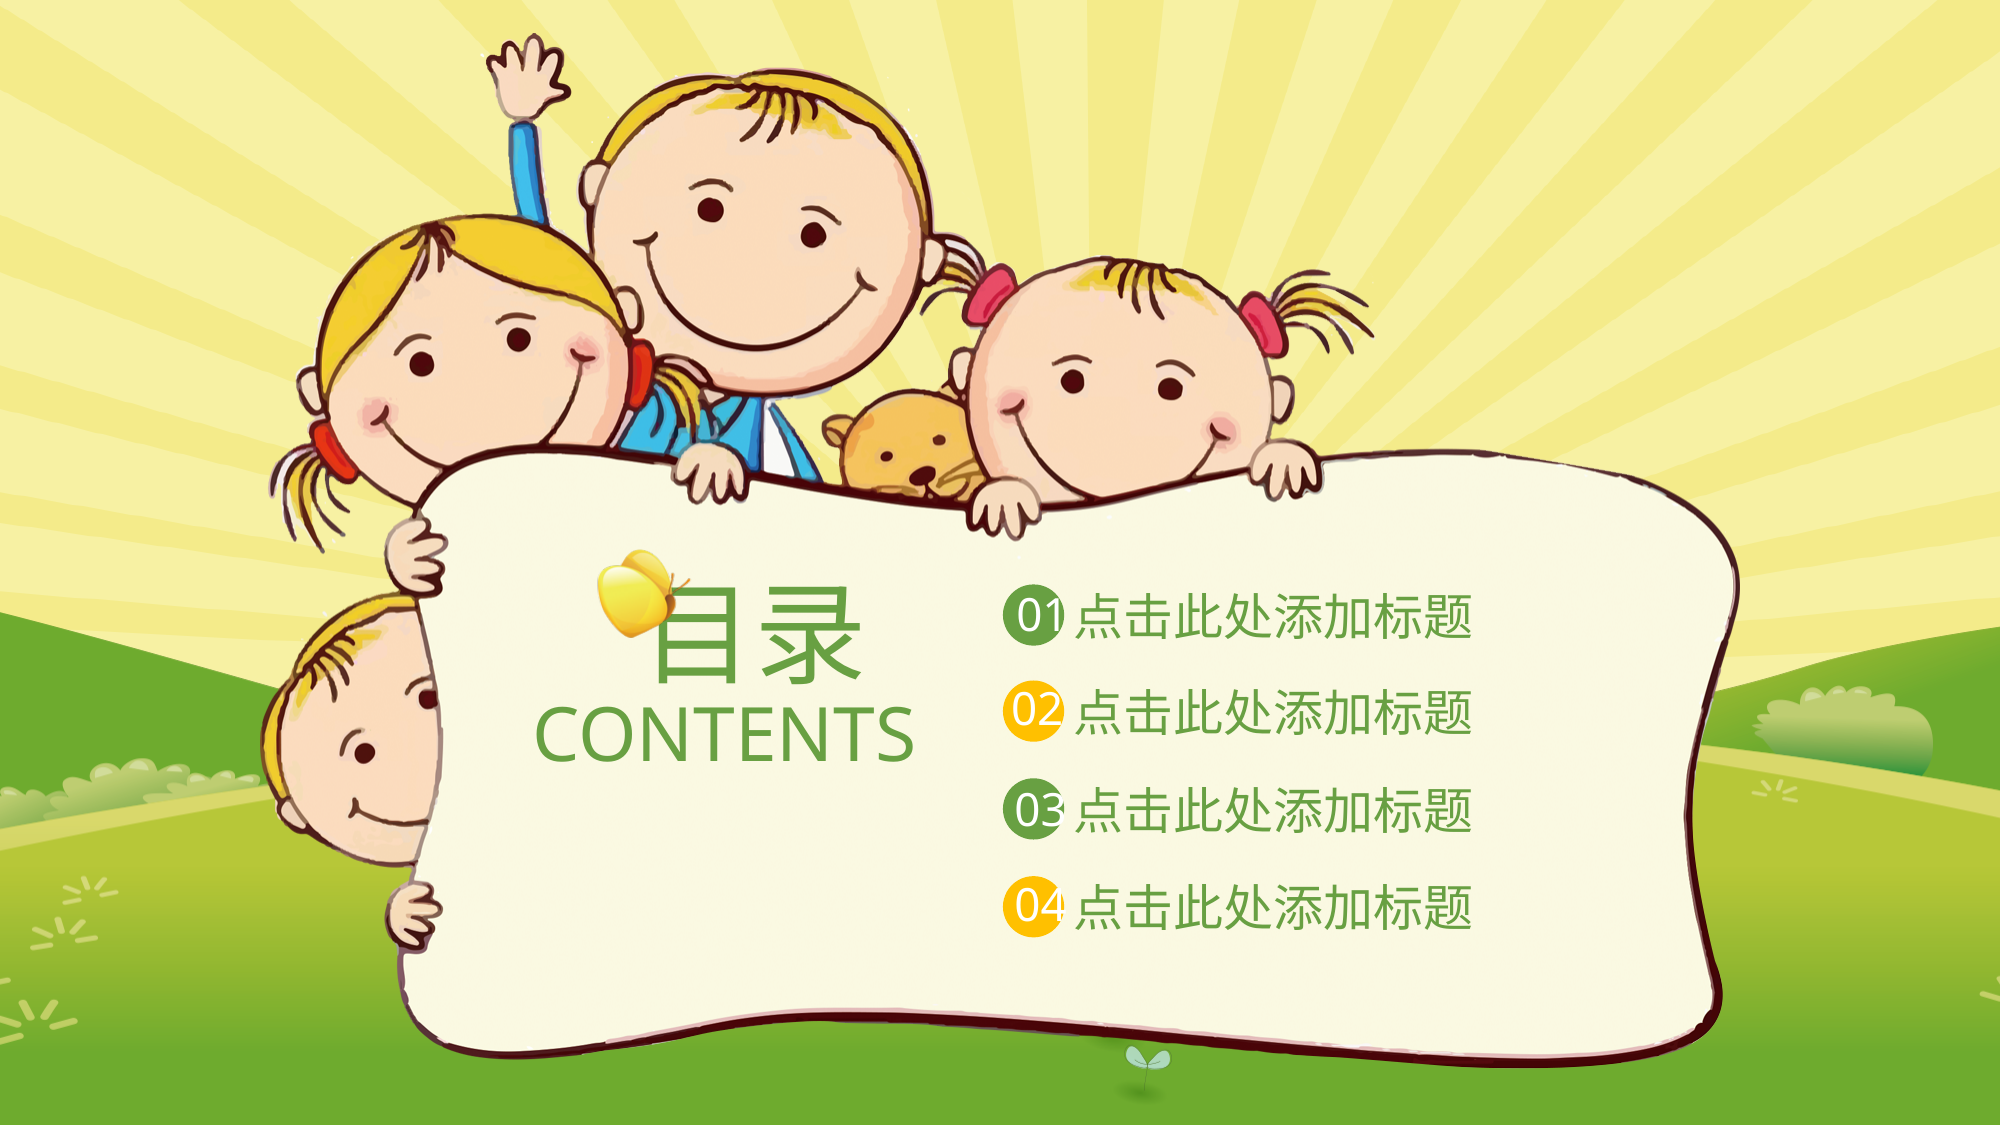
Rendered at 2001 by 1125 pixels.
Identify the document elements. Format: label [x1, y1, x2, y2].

text_box [996, 773, 1085, 845]
text_box [996, 867, 1085, 939]
text_box [993, 672, 1082, 744]
text_box [998, 577, 1087, 649]
picture [0, 0, 2000, 1125]
